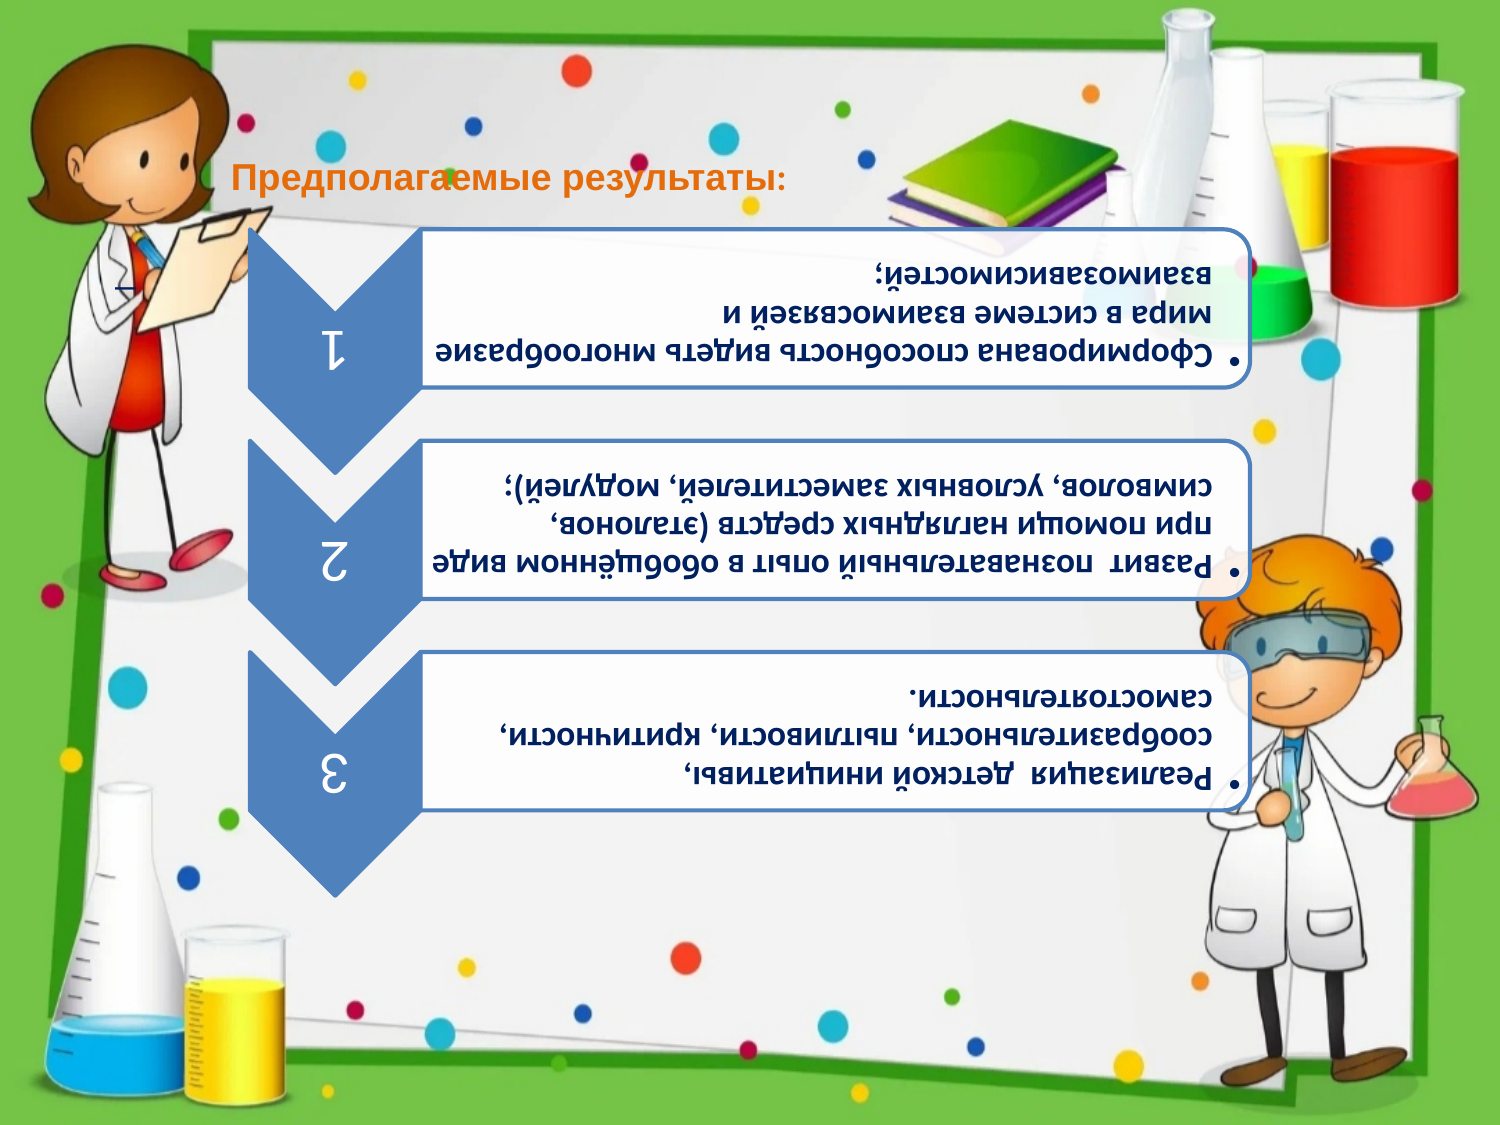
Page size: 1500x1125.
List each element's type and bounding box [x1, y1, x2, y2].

text_box [249, 228, 1251, 897]
list [0, 0, 1500, 1125]
